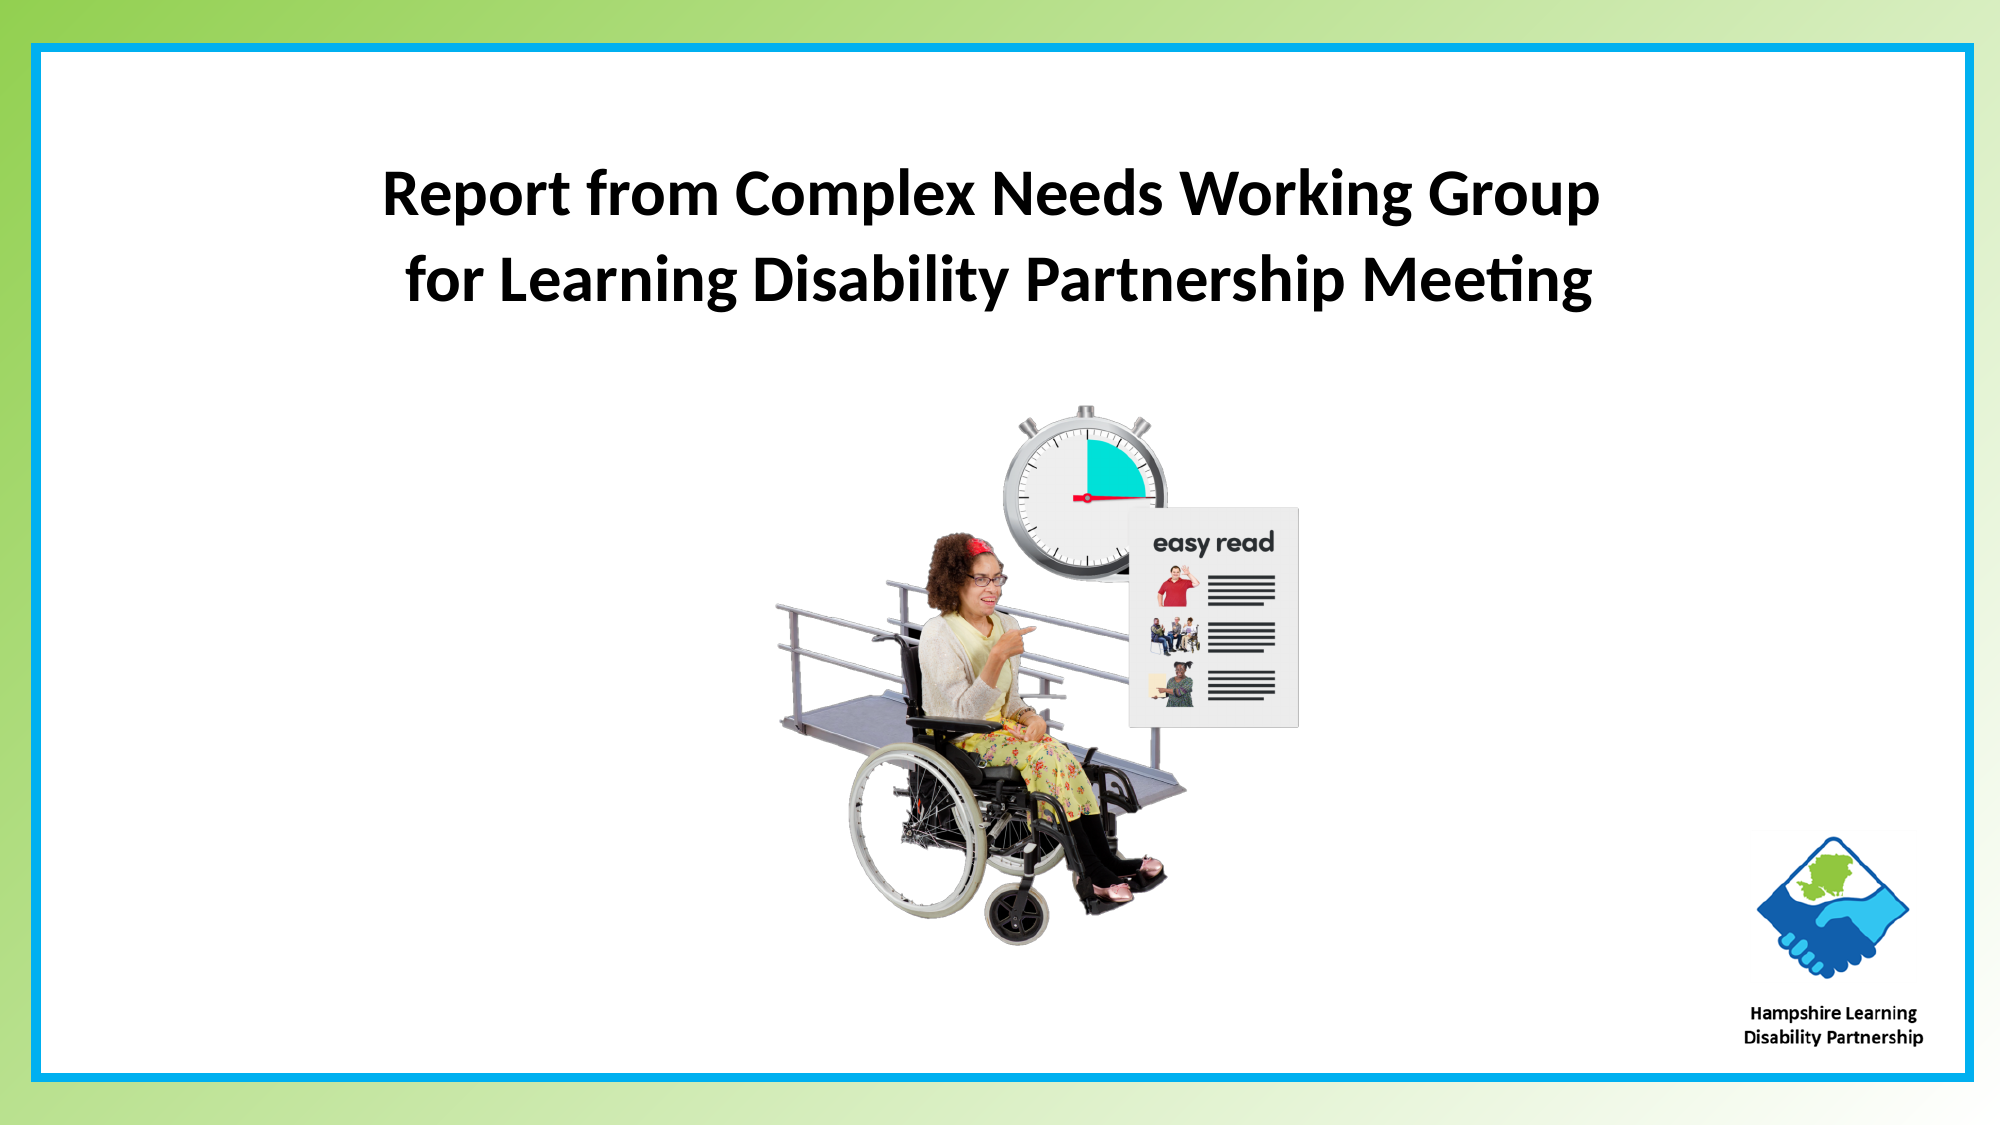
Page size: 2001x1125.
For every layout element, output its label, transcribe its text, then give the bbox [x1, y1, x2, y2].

text_box Report from Complex Needs Working Group for Learning Disability Partnership Meeting [249, 135, 1750, 355]
picture [775, 405, 1299, 946]
picture [1703, 830, 1964, 1061]
text_box [35, 47, 1970, 1079]
